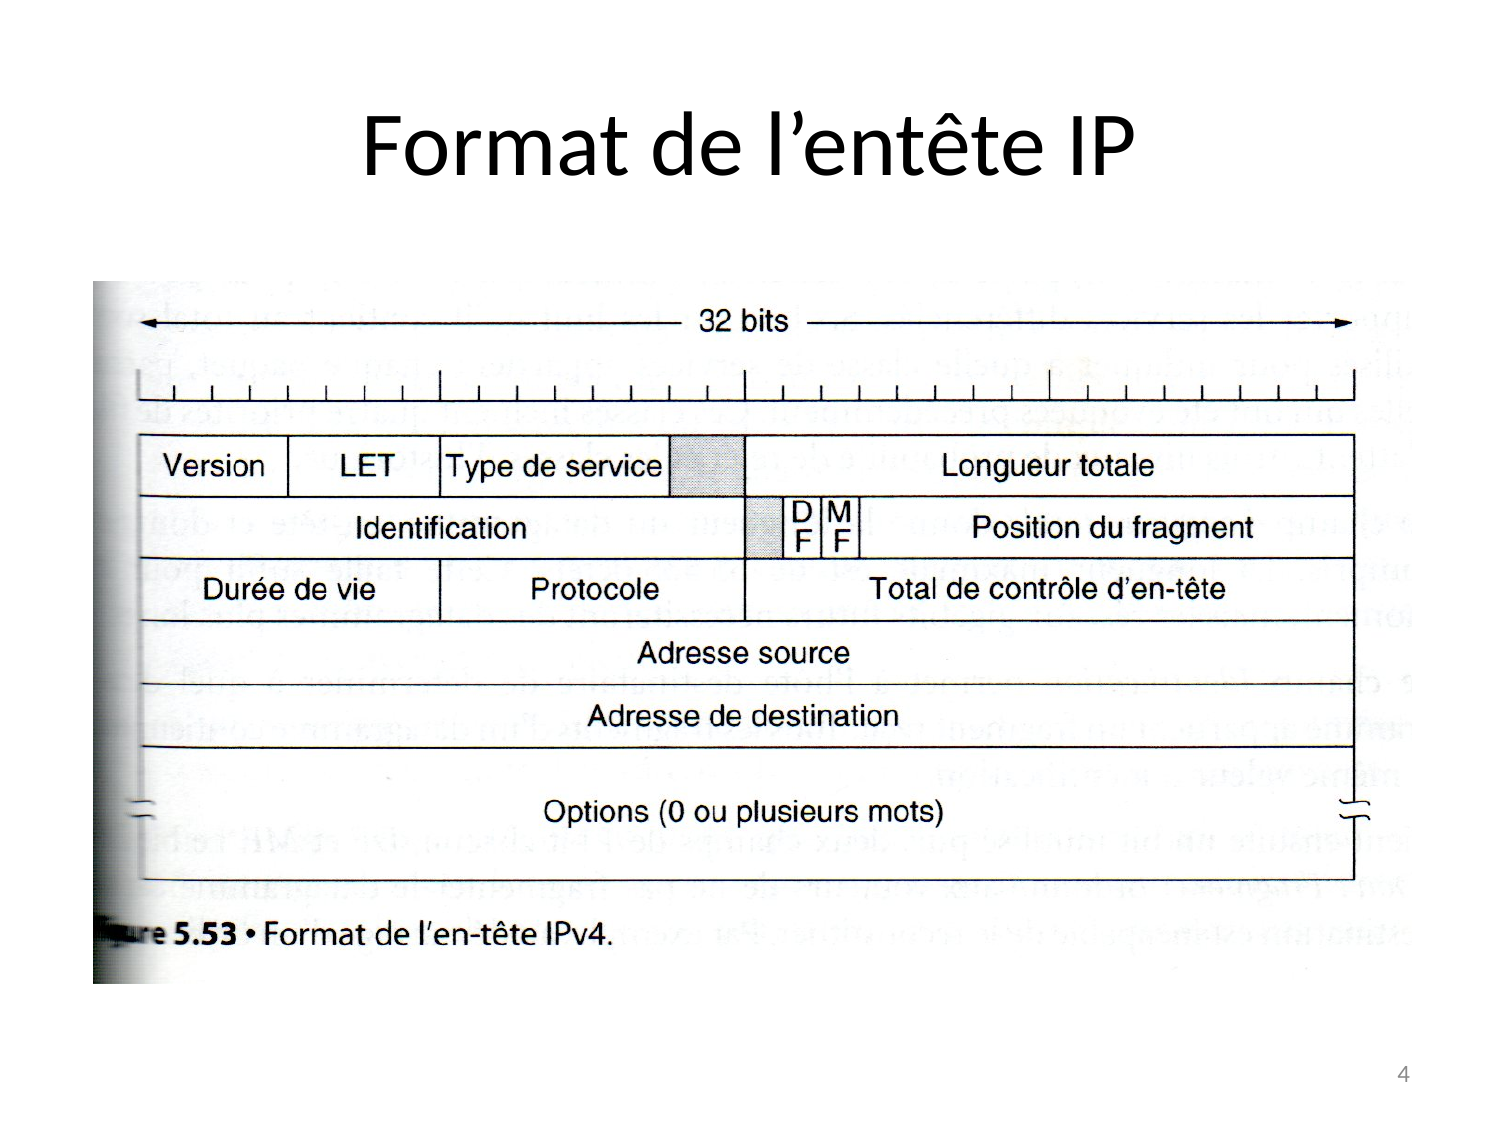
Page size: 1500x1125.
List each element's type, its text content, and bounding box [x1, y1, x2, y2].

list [93, 280, 1412, 984]
slide_number 4 [1074, 1042, 1425, 1103]
title Format de l’entête IP [75, 45, 1425, 233]
